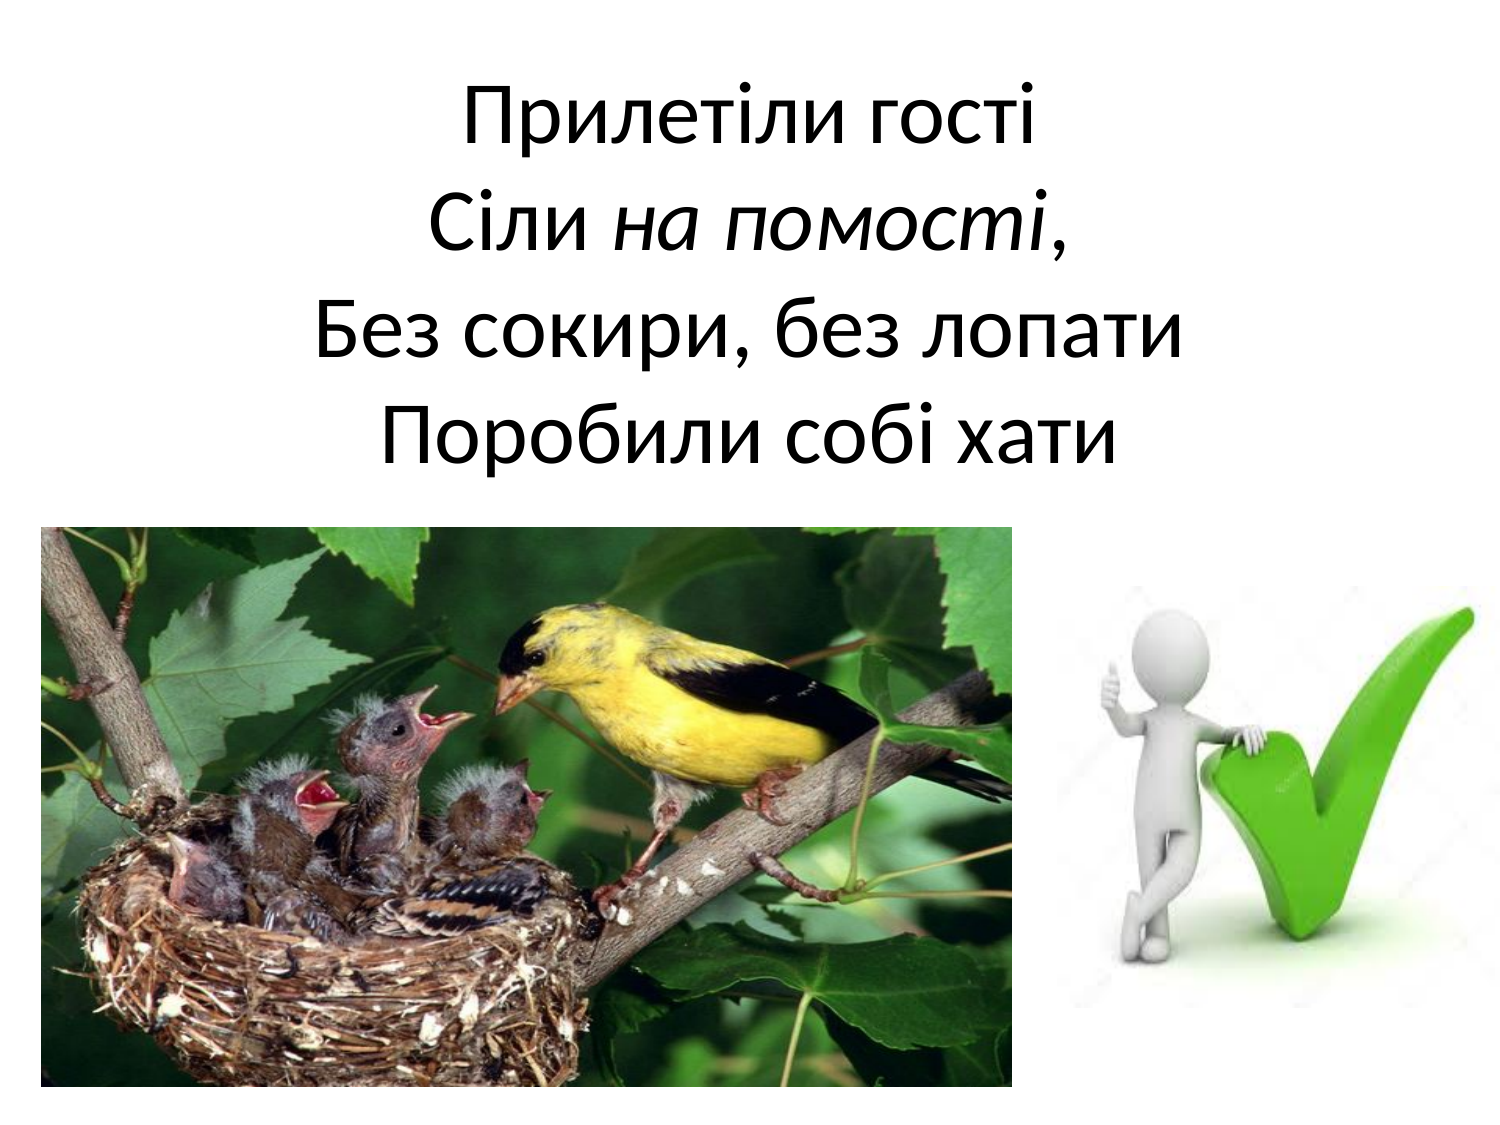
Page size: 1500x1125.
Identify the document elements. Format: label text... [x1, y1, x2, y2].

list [1056, 585, 1500, 1008]
title Прилетіли гості Сіли на помості, Без сокири, без лопати Поробили собі хати [75, 45, 1425, 598]
picture [41, 526, 1012, 1088]
